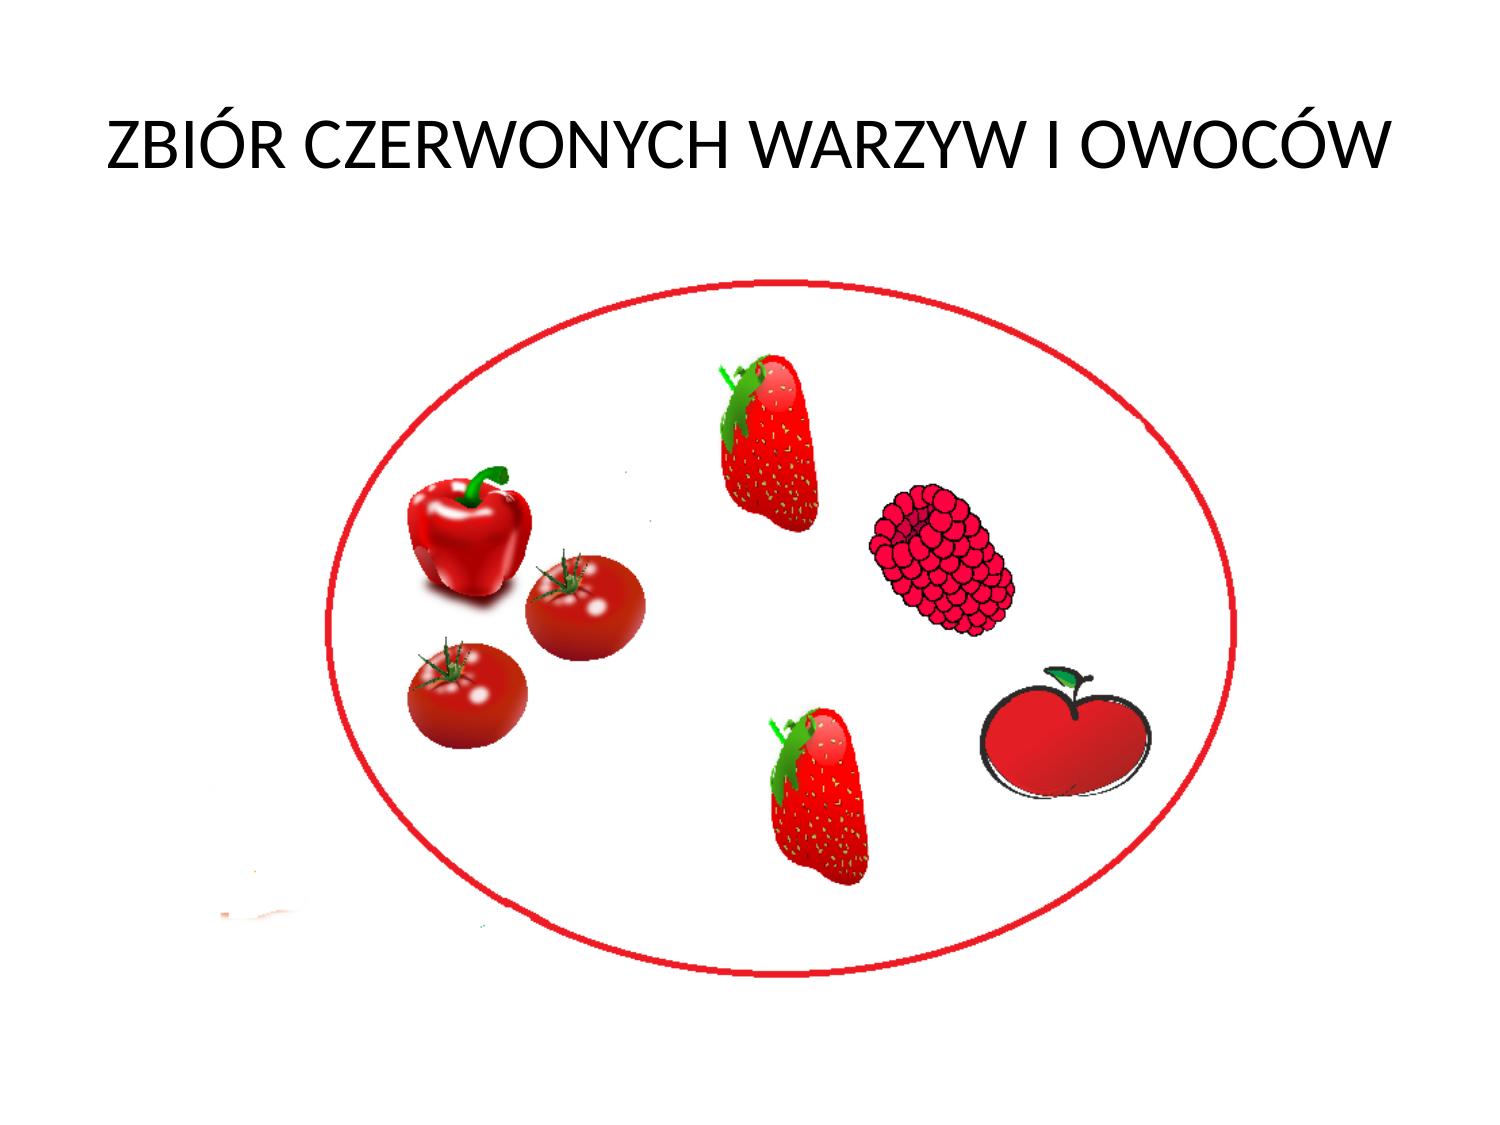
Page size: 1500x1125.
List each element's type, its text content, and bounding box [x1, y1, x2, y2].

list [206, 262, 1294, 1006]
title ZBIÓR CZERWONYCH WARZYW I OWOCÓW [75, 45, 1425, 233]
